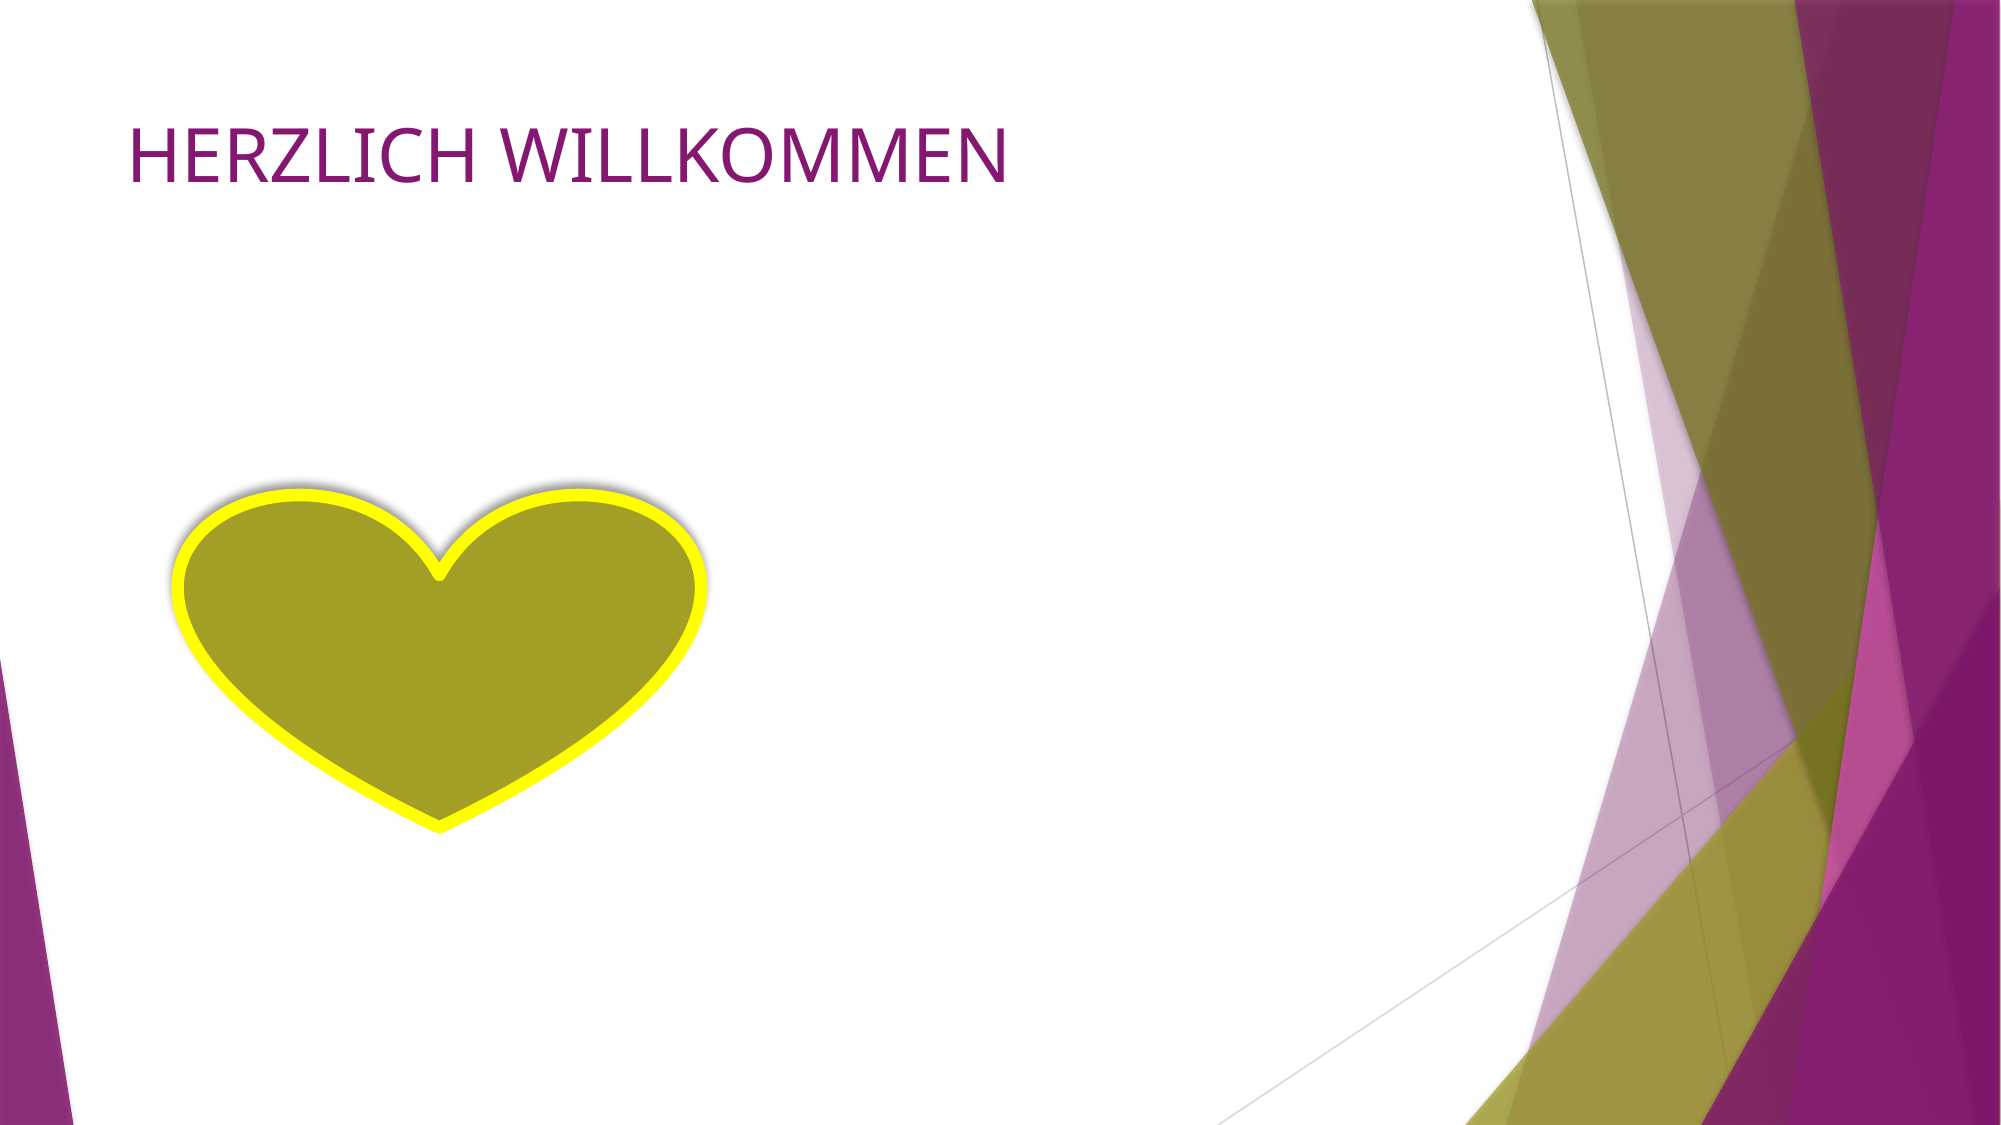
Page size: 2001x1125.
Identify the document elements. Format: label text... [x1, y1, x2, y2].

text_box [177, 494, 702, 828]
list [111, 354, 1522, 992]
title HERZLICH WILLKOMMEN [111, 99, 1522, 317]
